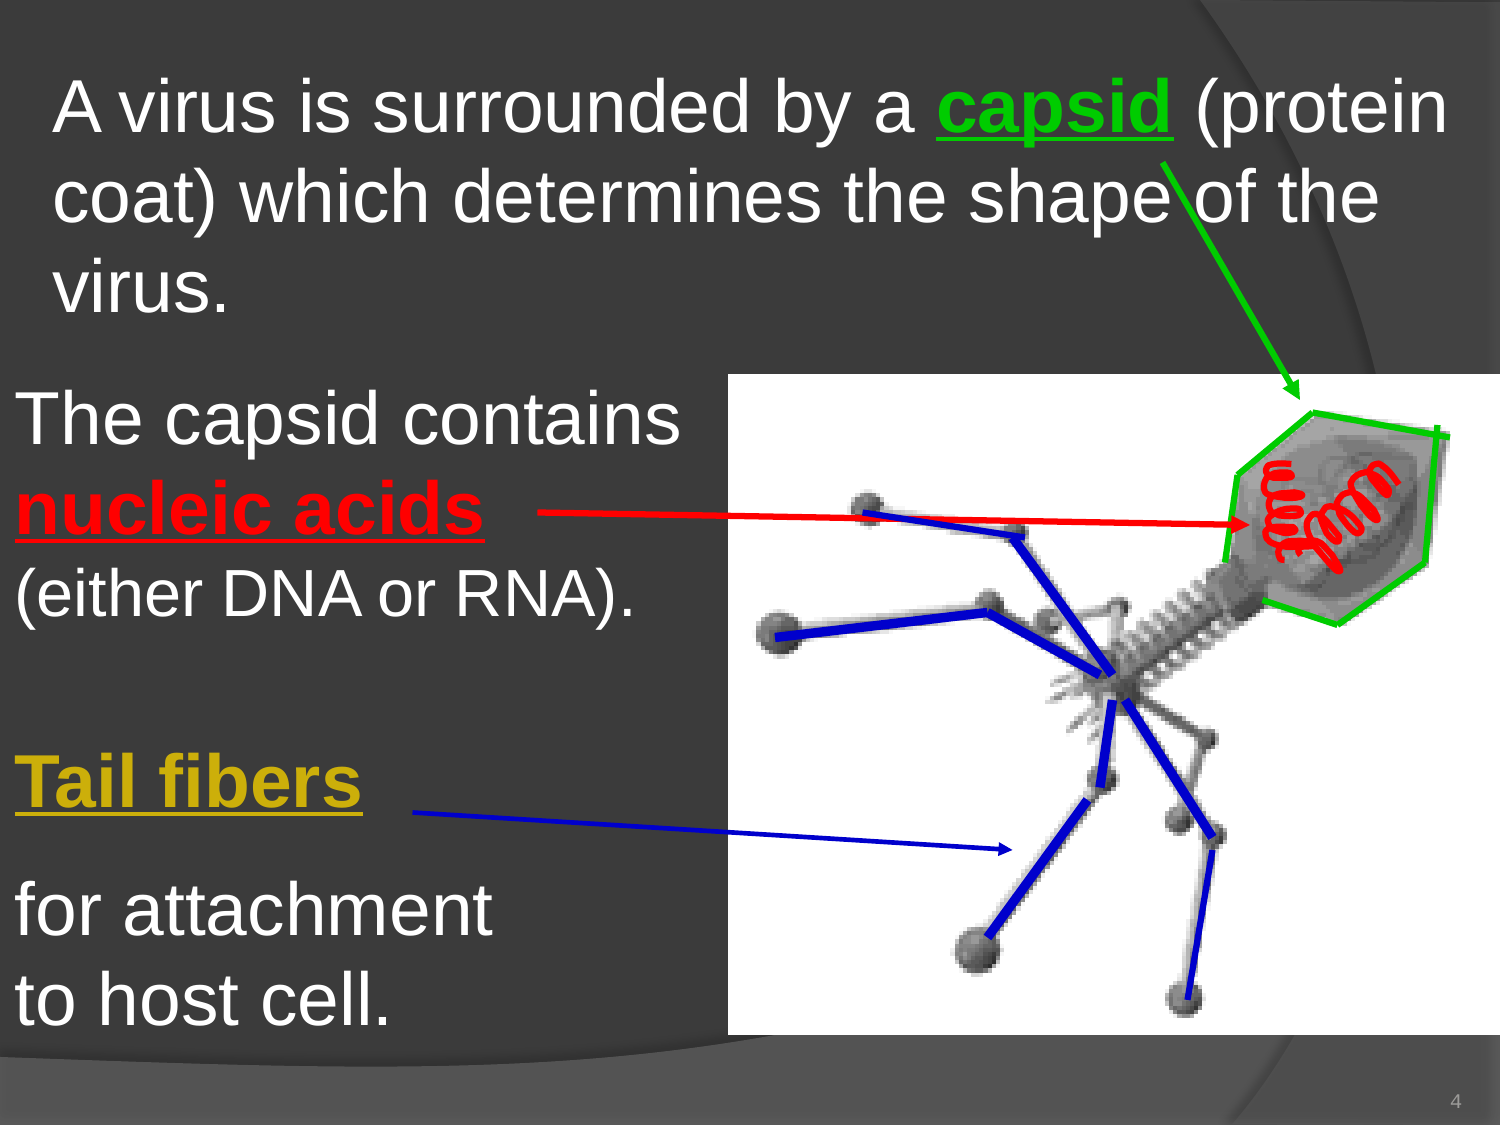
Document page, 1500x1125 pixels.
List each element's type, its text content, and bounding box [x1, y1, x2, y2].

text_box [1224, 412, 1451, 626]
picture [728, 374, 1500, 1035]
slide_number 4 [1337, 1053, 1463, 1114]
text_box A virus is surrounded by a capsid (protein coat) which determines the shape of the virus. [37, 49, 1500, 335]
text_box Tail fibers for attachment to host cell. [0, 725, 563, 1048]
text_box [774, 512, 1213, 1001]
text_box The capsid contains nucleic acids (either DNA or RNA). [0, 362, 700, 638]
